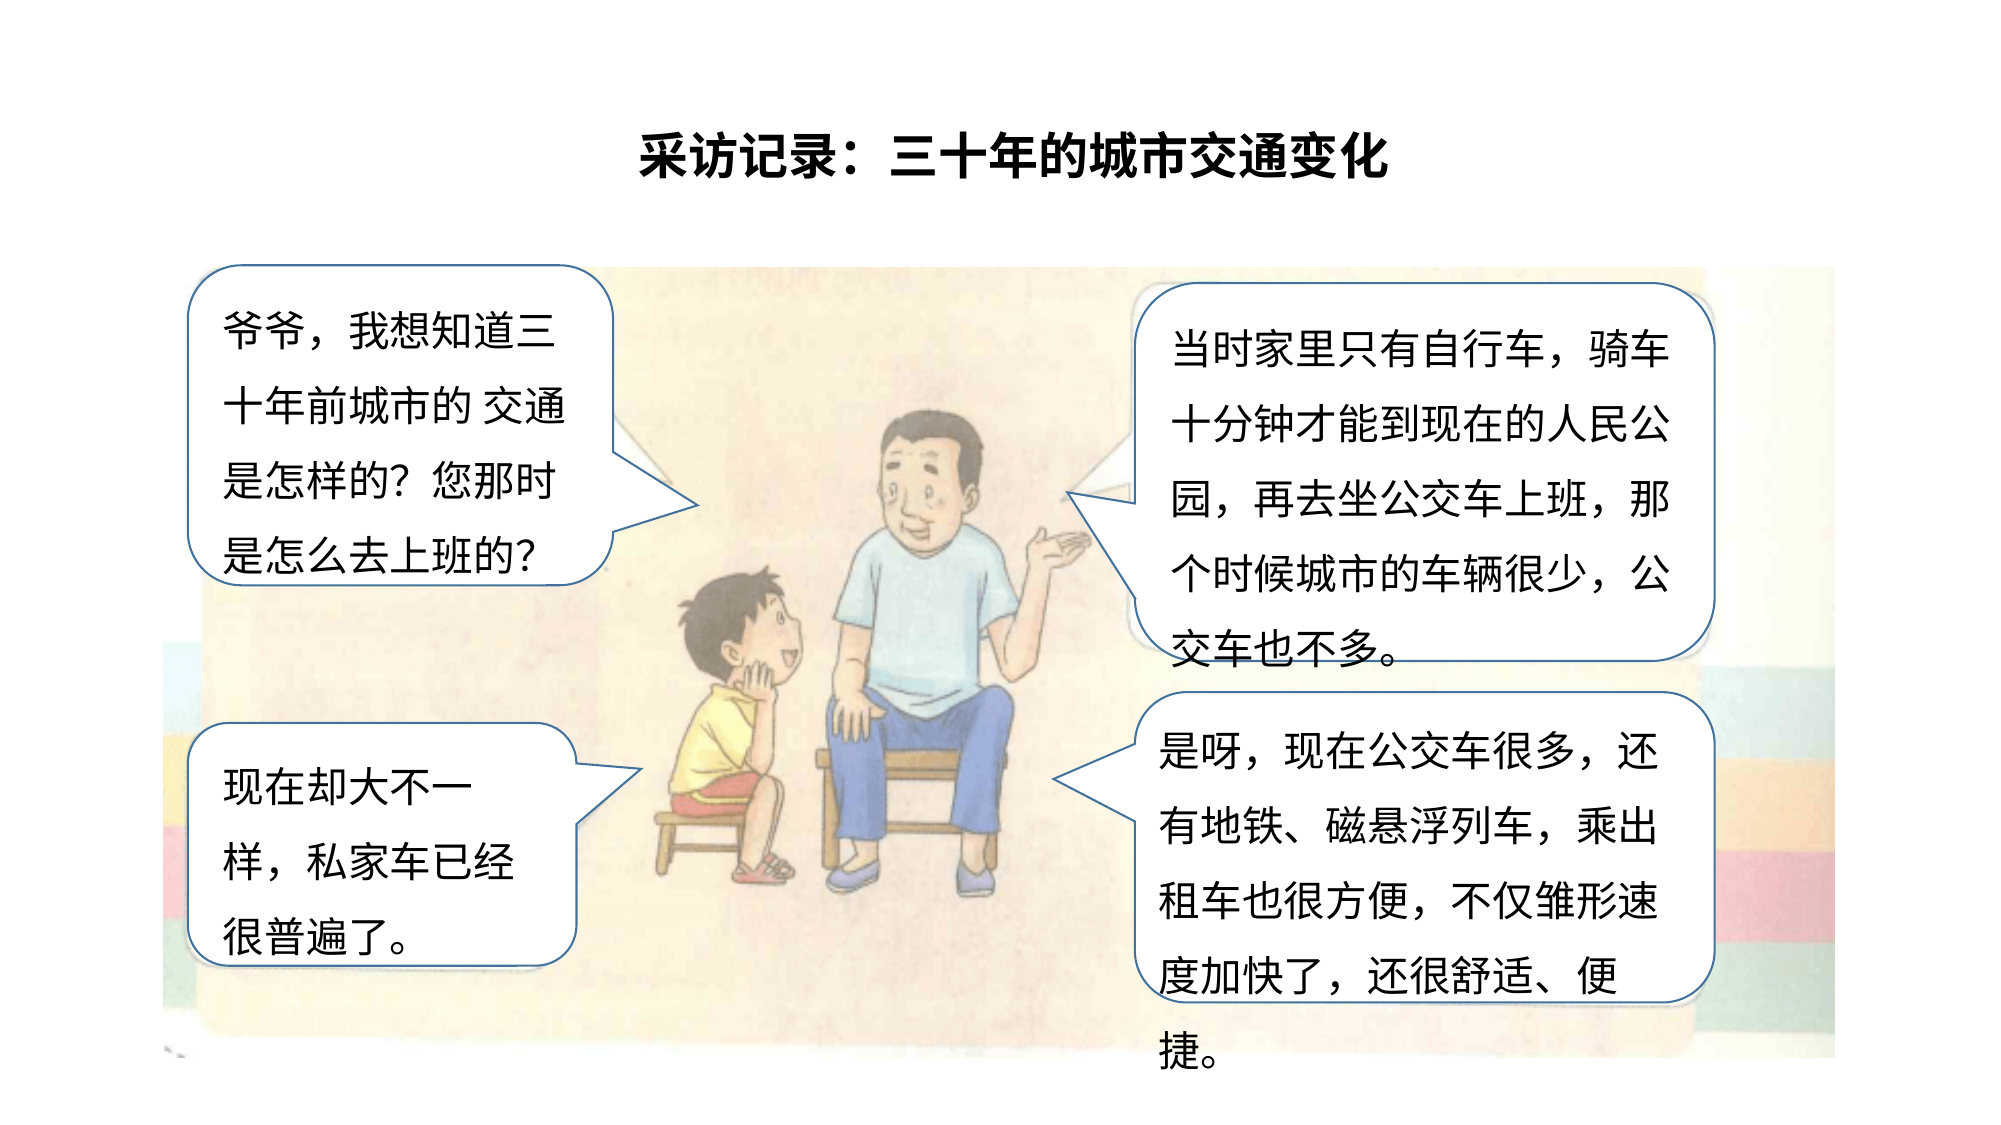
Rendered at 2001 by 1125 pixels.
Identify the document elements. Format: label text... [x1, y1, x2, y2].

text_box 是呀，现在公交车很多，还有地铁、磁悬浮列车，乘出租车也很方便，不仅雏形速度加快了，还很舒适、便捷。 [1143, 1058, 1690, 1082]
picture [163, 267, 1835, 1058]
text_box 采访记录：三十年的城市交通变化 [624, 117, 1520, 193]
